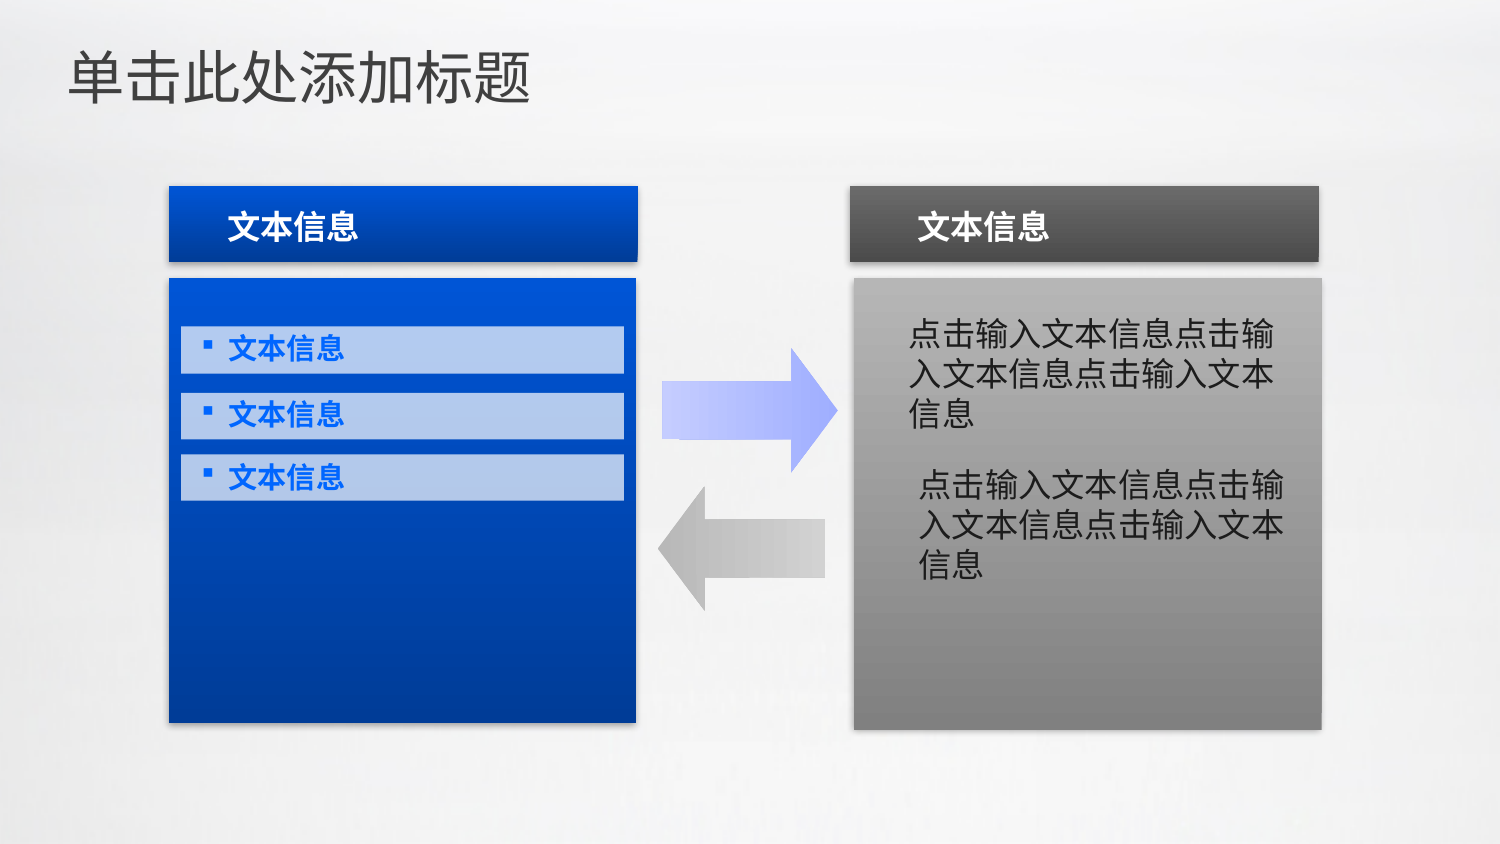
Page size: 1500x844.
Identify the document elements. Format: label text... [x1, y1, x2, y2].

text_box [864, 288, 1309, 718]
text_box 文本信息 [212, 198, 580, 254]
text_box [181, 392, 624, 440]
text_box [849, 185, 1319, 263]
text_box 文本信息 [186, 392, 612, 439]
text_box 点击输入文本信息点击输入文本信息点击输入文本信息 [894, 306, 1307, 441]
text_box 文本信息 [902, 198, 1270, 254]
text_box [662, 348, 838, 473]
picture [0, 0, 1500, 844]
text_box [168, 278, 637, 724]
text_box 点击输入文本信息点击输入文本信息点击输入文本信息 [904, 457, 1317, 592]
text_box [181, 326, 624, 374]
text_box [657, 486, 825, 611]
text_box 文本信息 [186, 327, 612, 374]
text_box [181, 454, 624, 501]
text_box [168, 185, 638, 263]
text_box [854, 278, 1322, 730]
text_box 文本信息 [186, 455, 612, 502]
text_box 单击此处添加标题 [51, 33, 597, 127]
